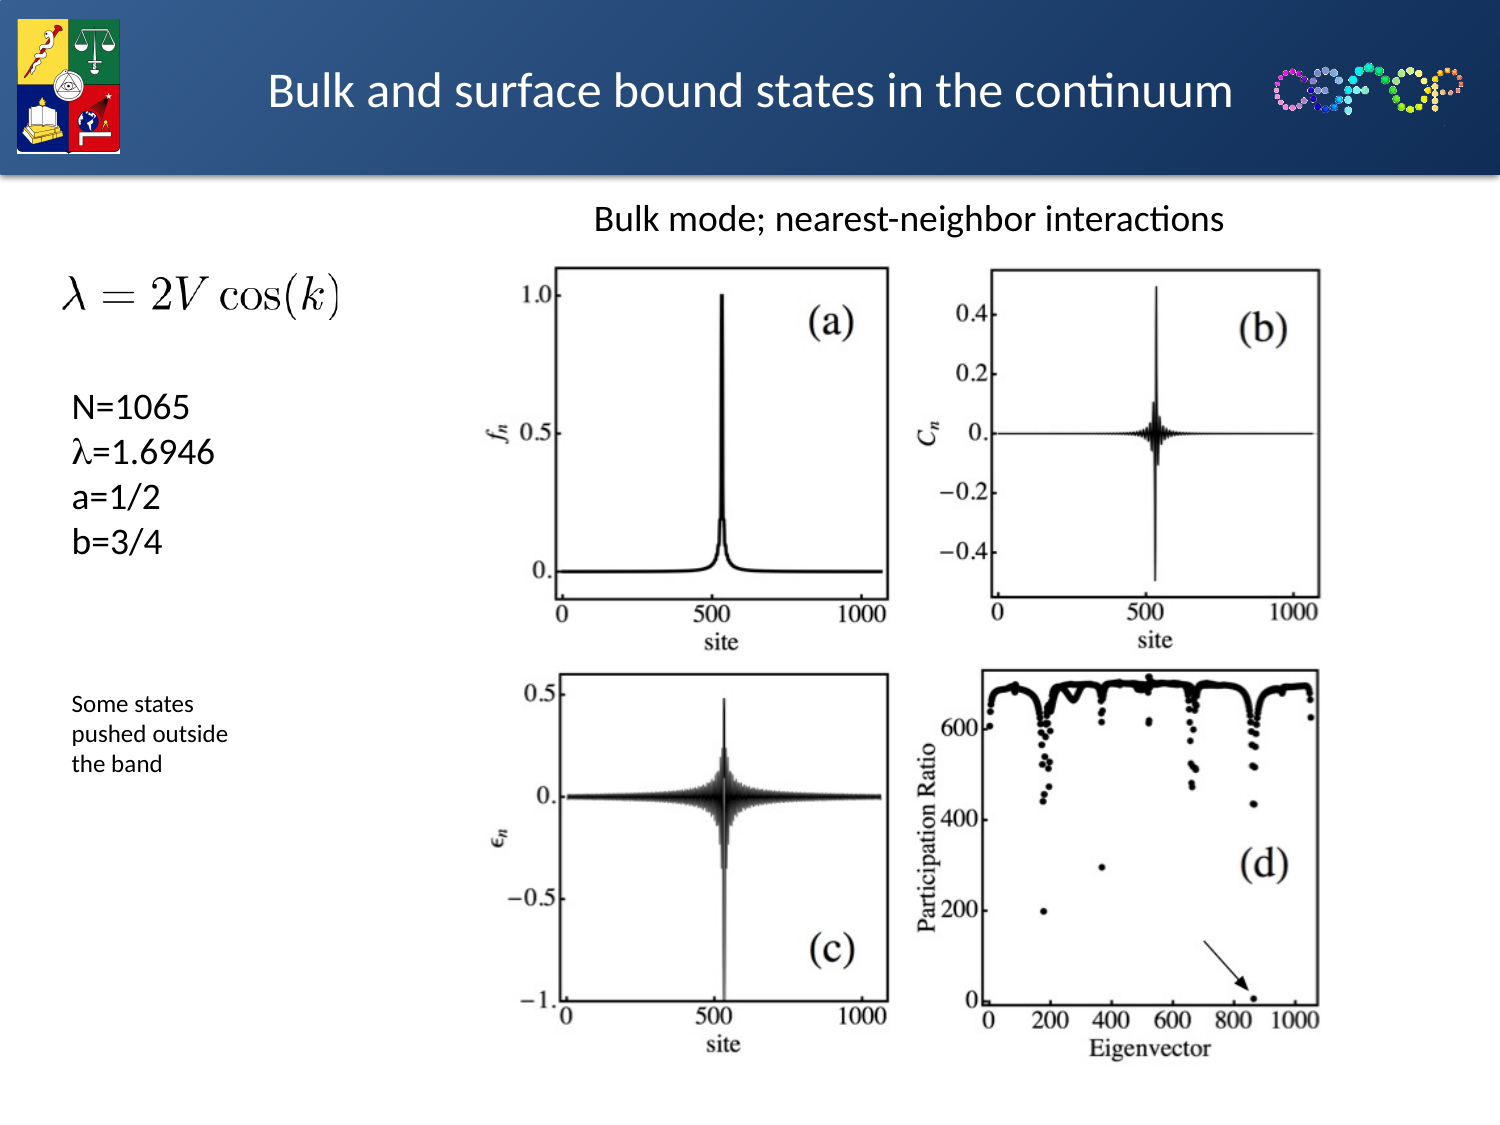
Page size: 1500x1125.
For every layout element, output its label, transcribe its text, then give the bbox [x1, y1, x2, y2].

picture [1237, 24, 1500, 166]
picture [62, 271, 338, 320]
text_box Bulk mode; nearest-neighbor interactions [579, 186, 1277, 245]
text_box N=1065 l=1.6946 a=1/2 b=3/4 [56, 374, 338, 570]
text_box Bulk and surface bound states in the continuum [0, 0, 1500, 176]
text_box Some states pushed outside the band [56, 680, 266, 786]
picture [17, 18, 140, 160]
picture [481, 246, 1341, 1076]
